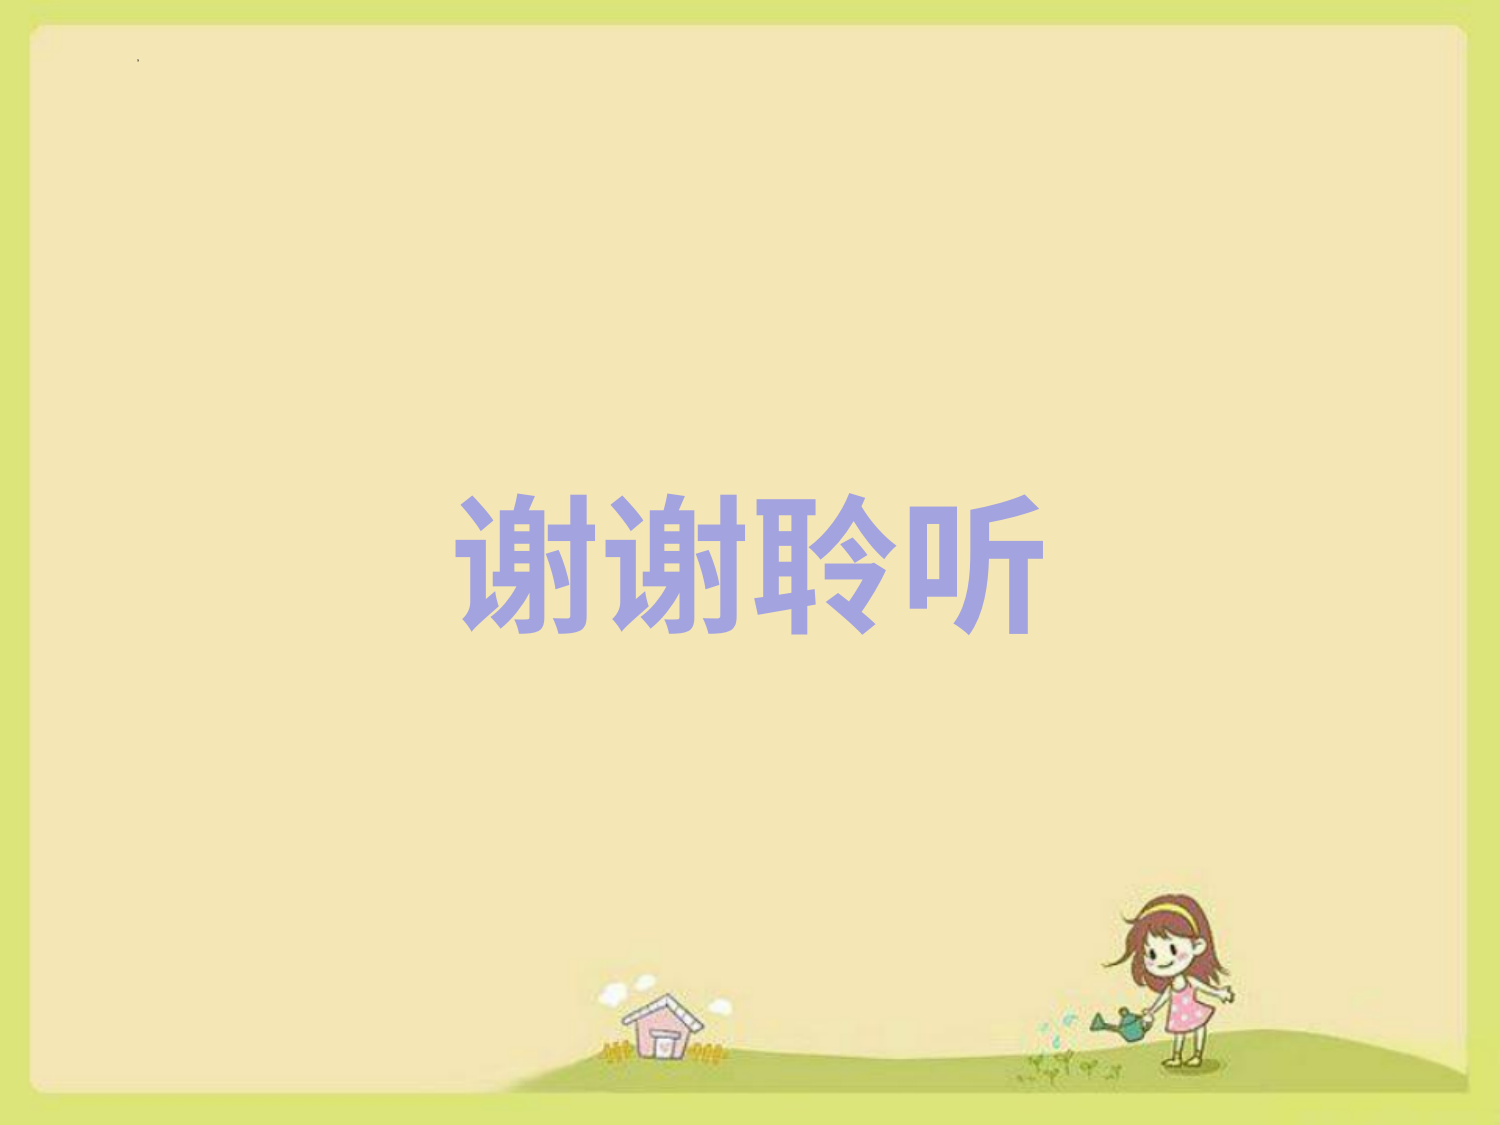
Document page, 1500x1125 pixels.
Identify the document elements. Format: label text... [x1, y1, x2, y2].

picture [0, 0, 1500, 1125]
text_box 谢谢聆听 [435, 464, 1065, 659]
